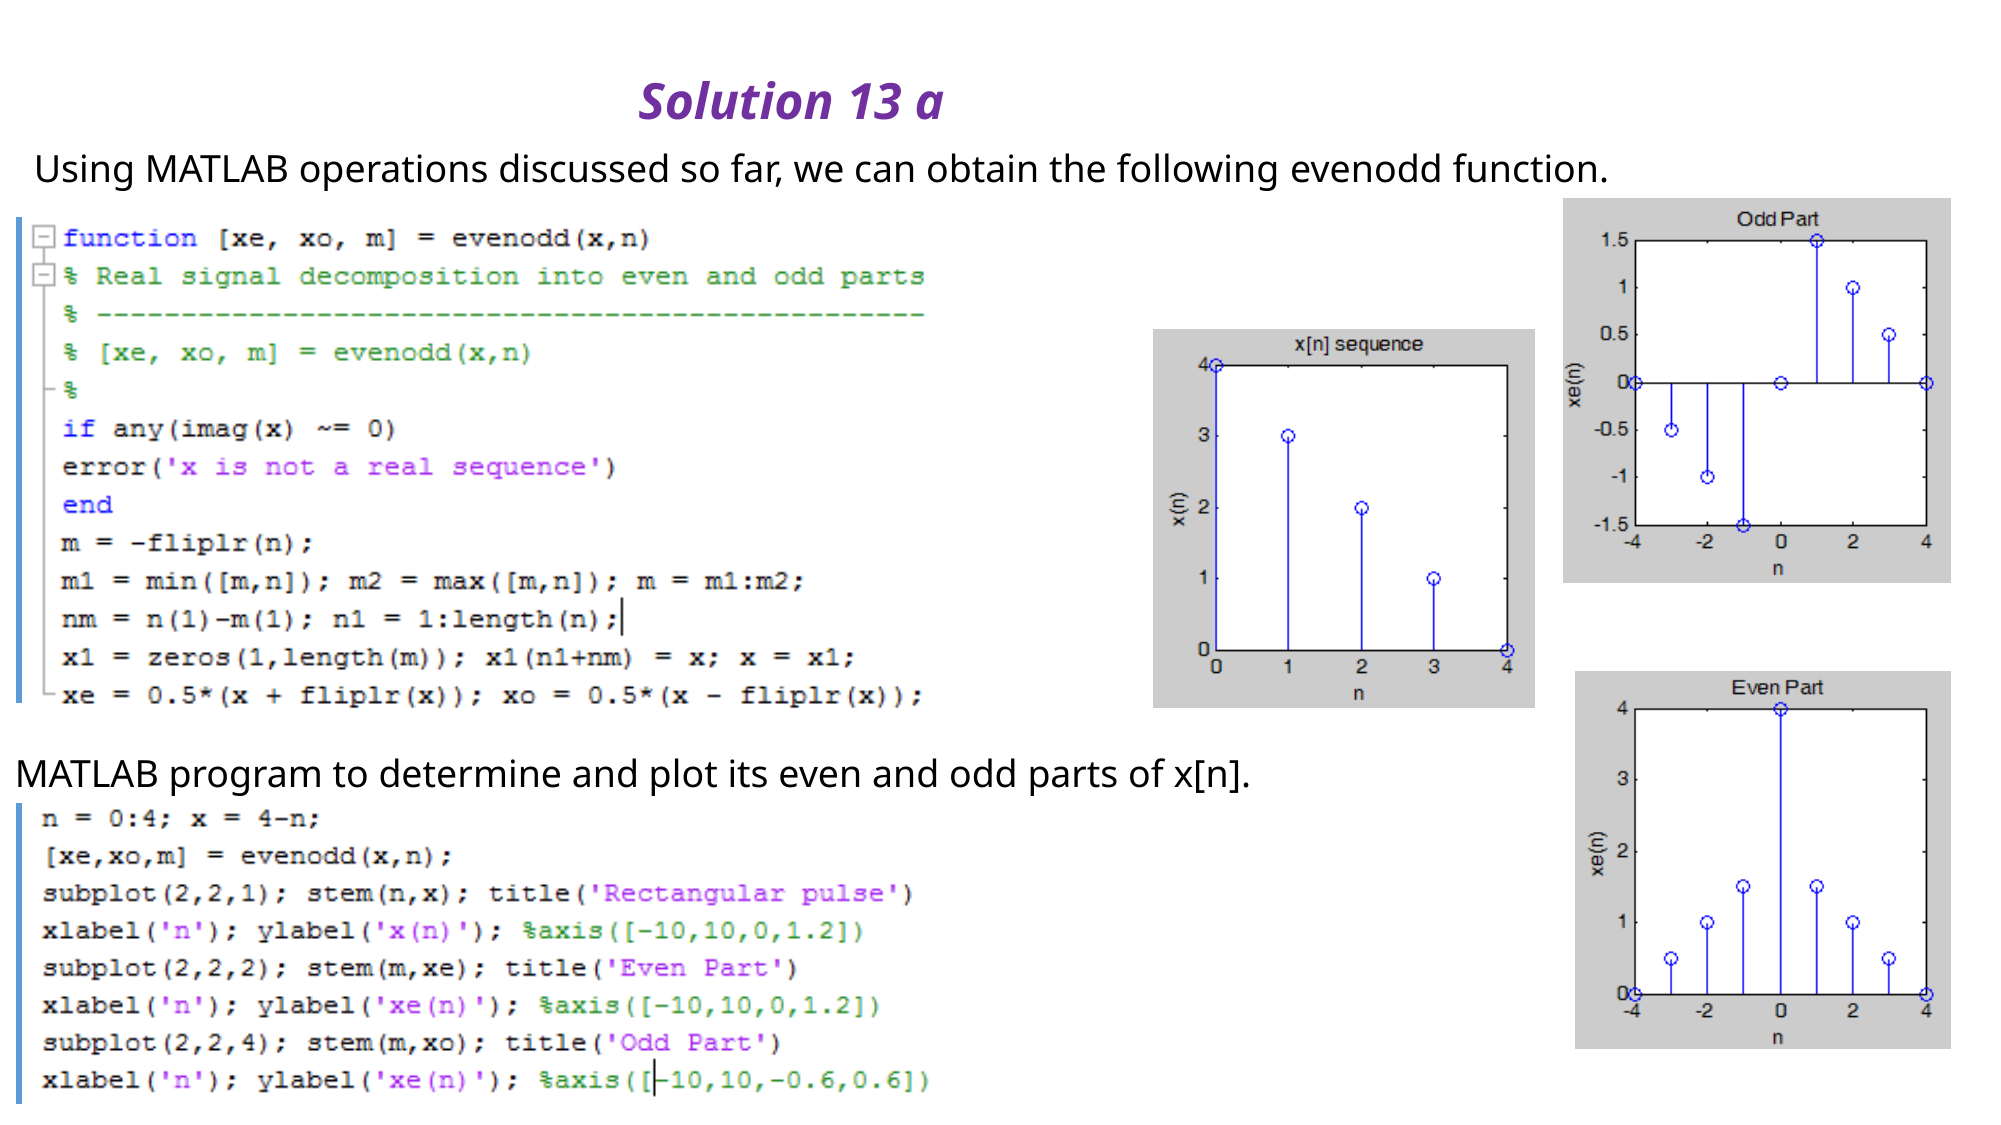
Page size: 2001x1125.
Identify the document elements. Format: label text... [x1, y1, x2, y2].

text_box Solution 13 a [623, 57, 960, 137]
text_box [18, 217, 939, 723]
picture [1153, 329, 1535, 709]
text_box MATLAB program to determine and plot its even and odd parts of x[n]. [0, 742, 1325, 802]
picture [1563, 198, 1951, 583]
text_box Using MATLAB operations discussed so far, we can obtain the following evenodd function. [18, 137, 1932, 198]
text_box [18, 802, 939, 1105]
picture [1575, 671, 1951, 1049]
